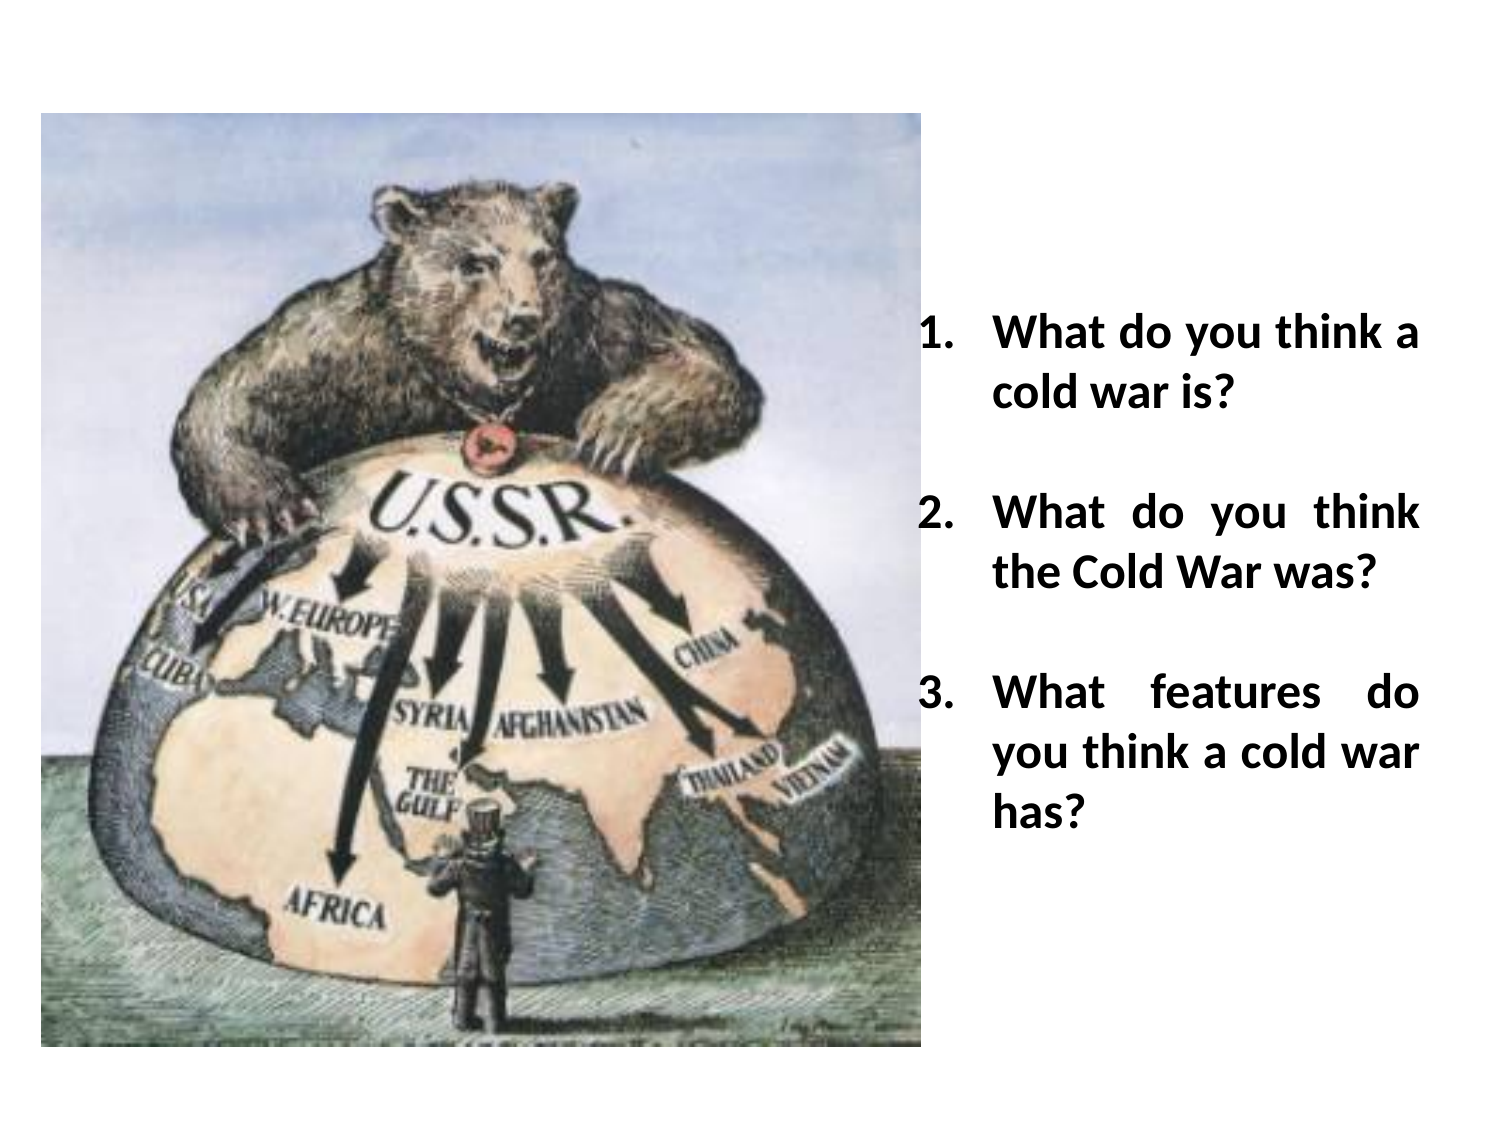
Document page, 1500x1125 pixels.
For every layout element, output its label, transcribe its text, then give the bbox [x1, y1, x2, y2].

text_box What do you think a cold war is? What do you think the Cold War was? What features do you think a cold war has? [926, 290, 1435, 846]
picture [41, 113, 922, 1047]
